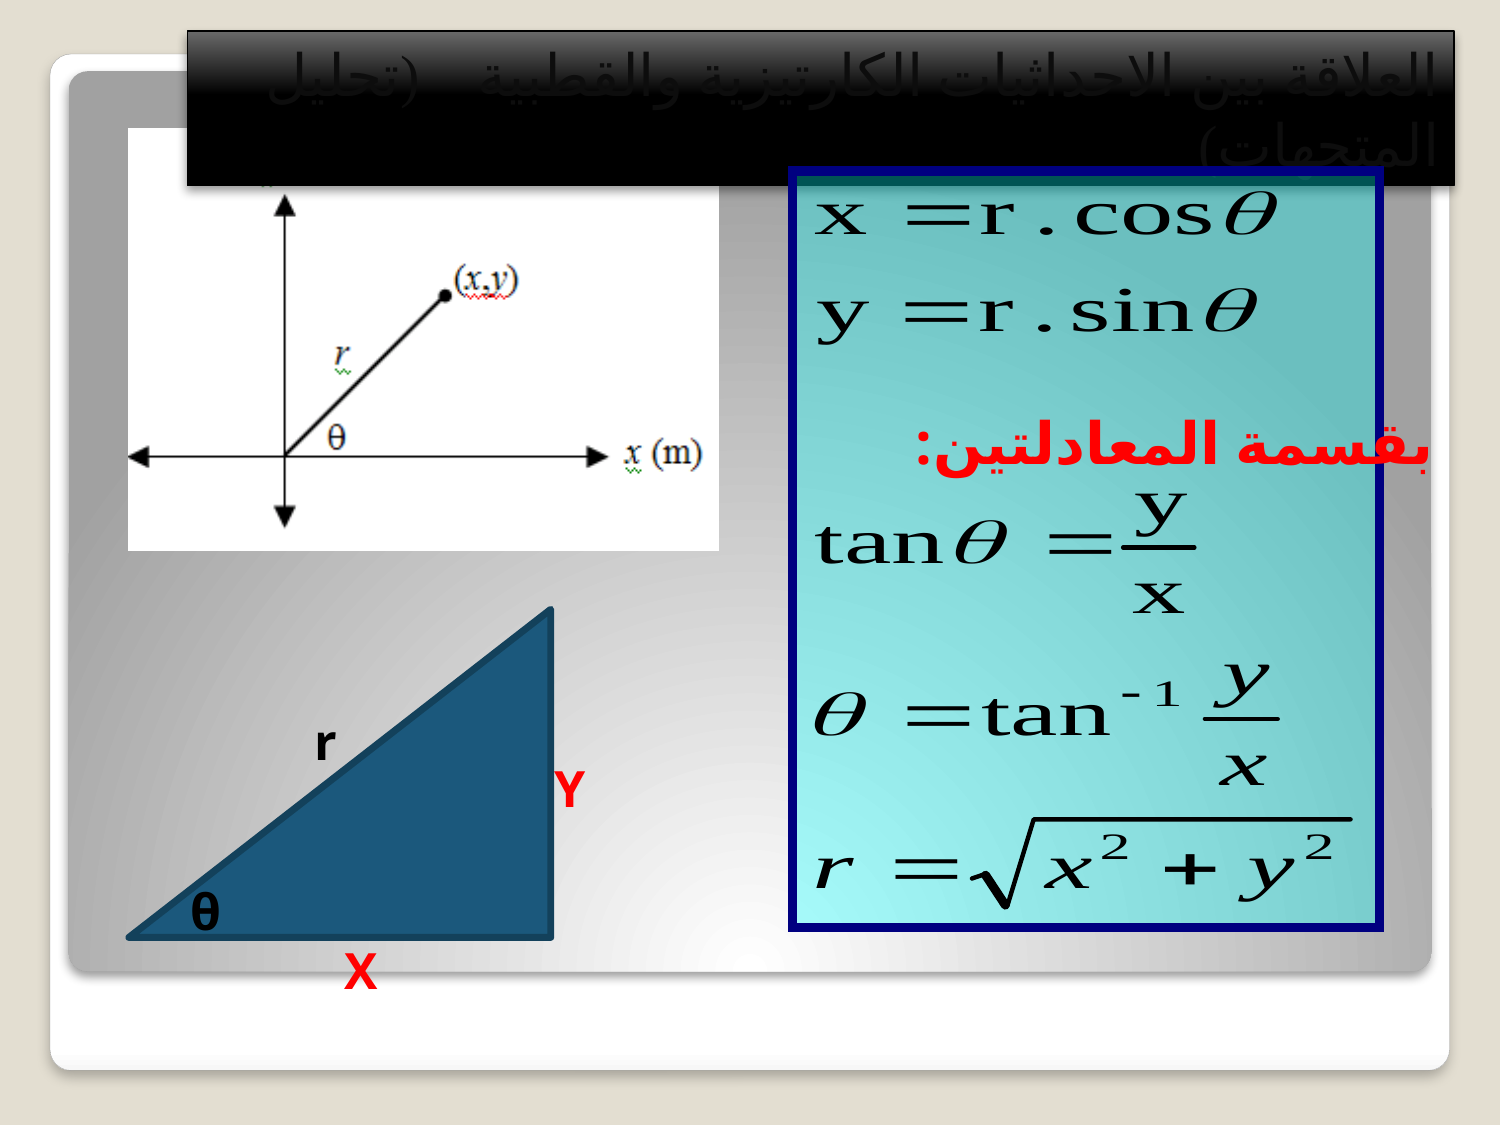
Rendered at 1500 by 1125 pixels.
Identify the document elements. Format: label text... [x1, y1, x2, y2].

text_box بقسمة المعادلتين: [1383, 398, 1448, 484]
text_box العلاقة بين الاحداثيات الكارتيزية والقطبية (تحليل المتجهات) [187, 30, 1455, 186]
picture [128, 128, 719, 551]
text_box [796, 175, 1376, 924]
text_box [128, 609, 601, 1009]
